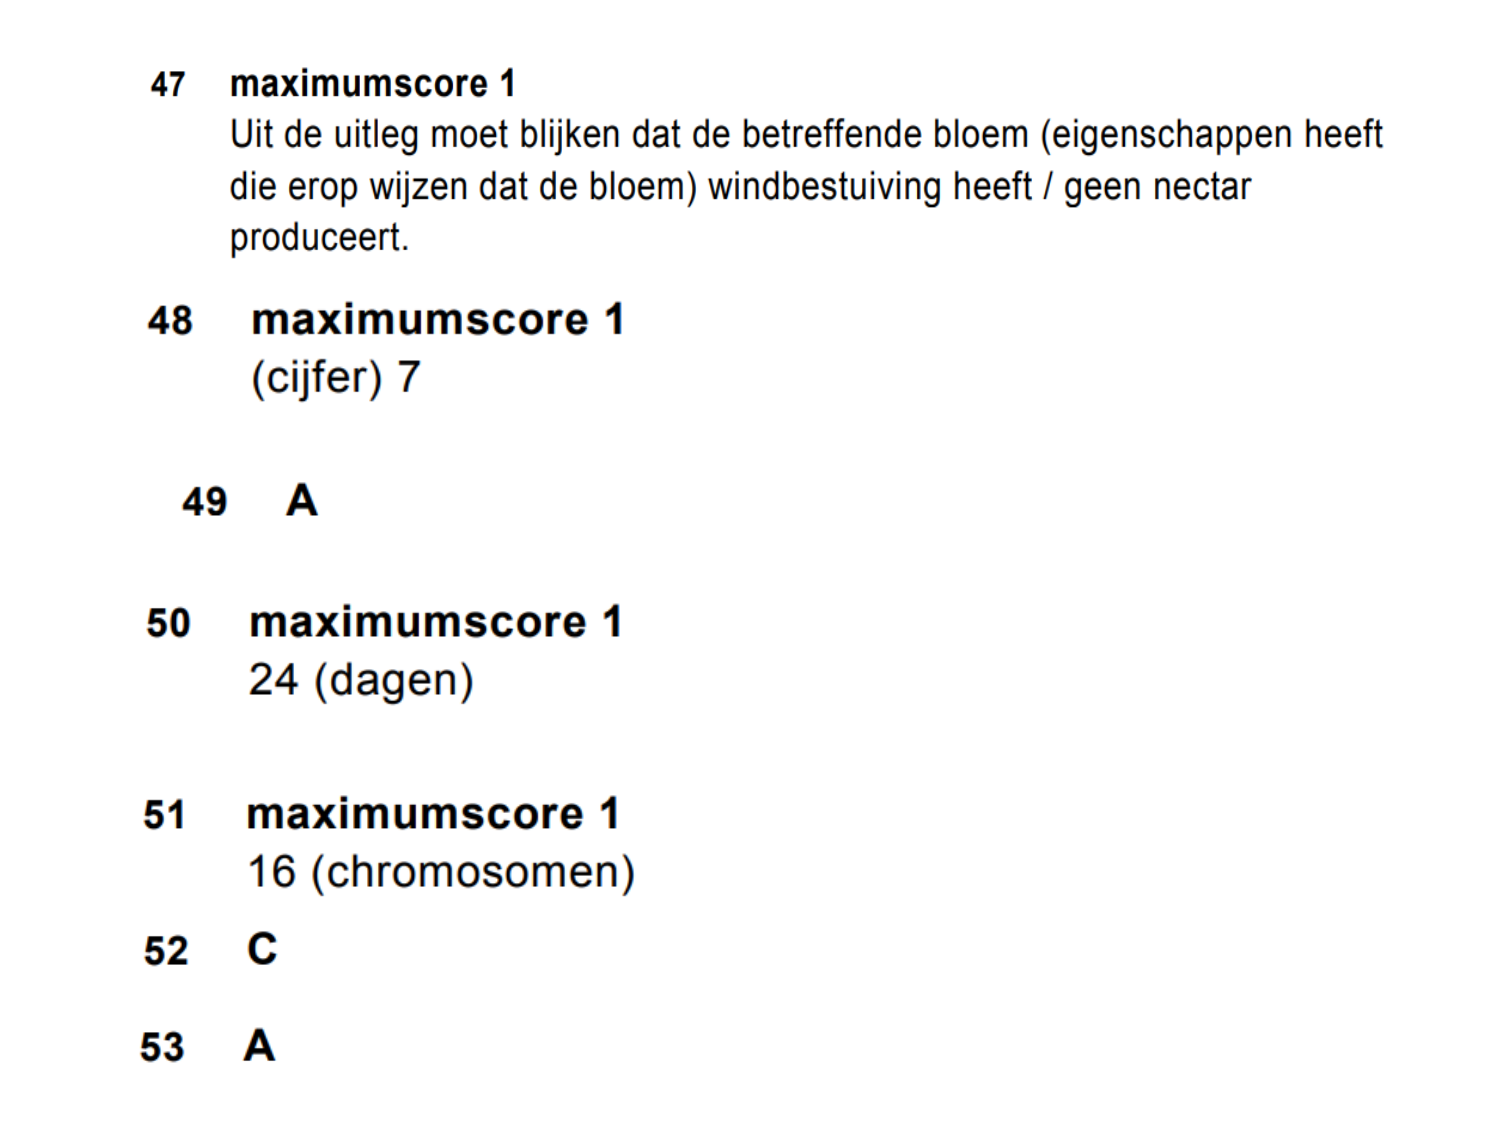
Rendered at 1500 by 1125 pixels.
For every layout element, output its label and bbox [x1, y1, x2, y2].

picture [149, 432, 388, 560]
picture [78, 739, 698, 1102]
picture [113, 40, 1448, 415]
picture [113, 573, 715, 723]
